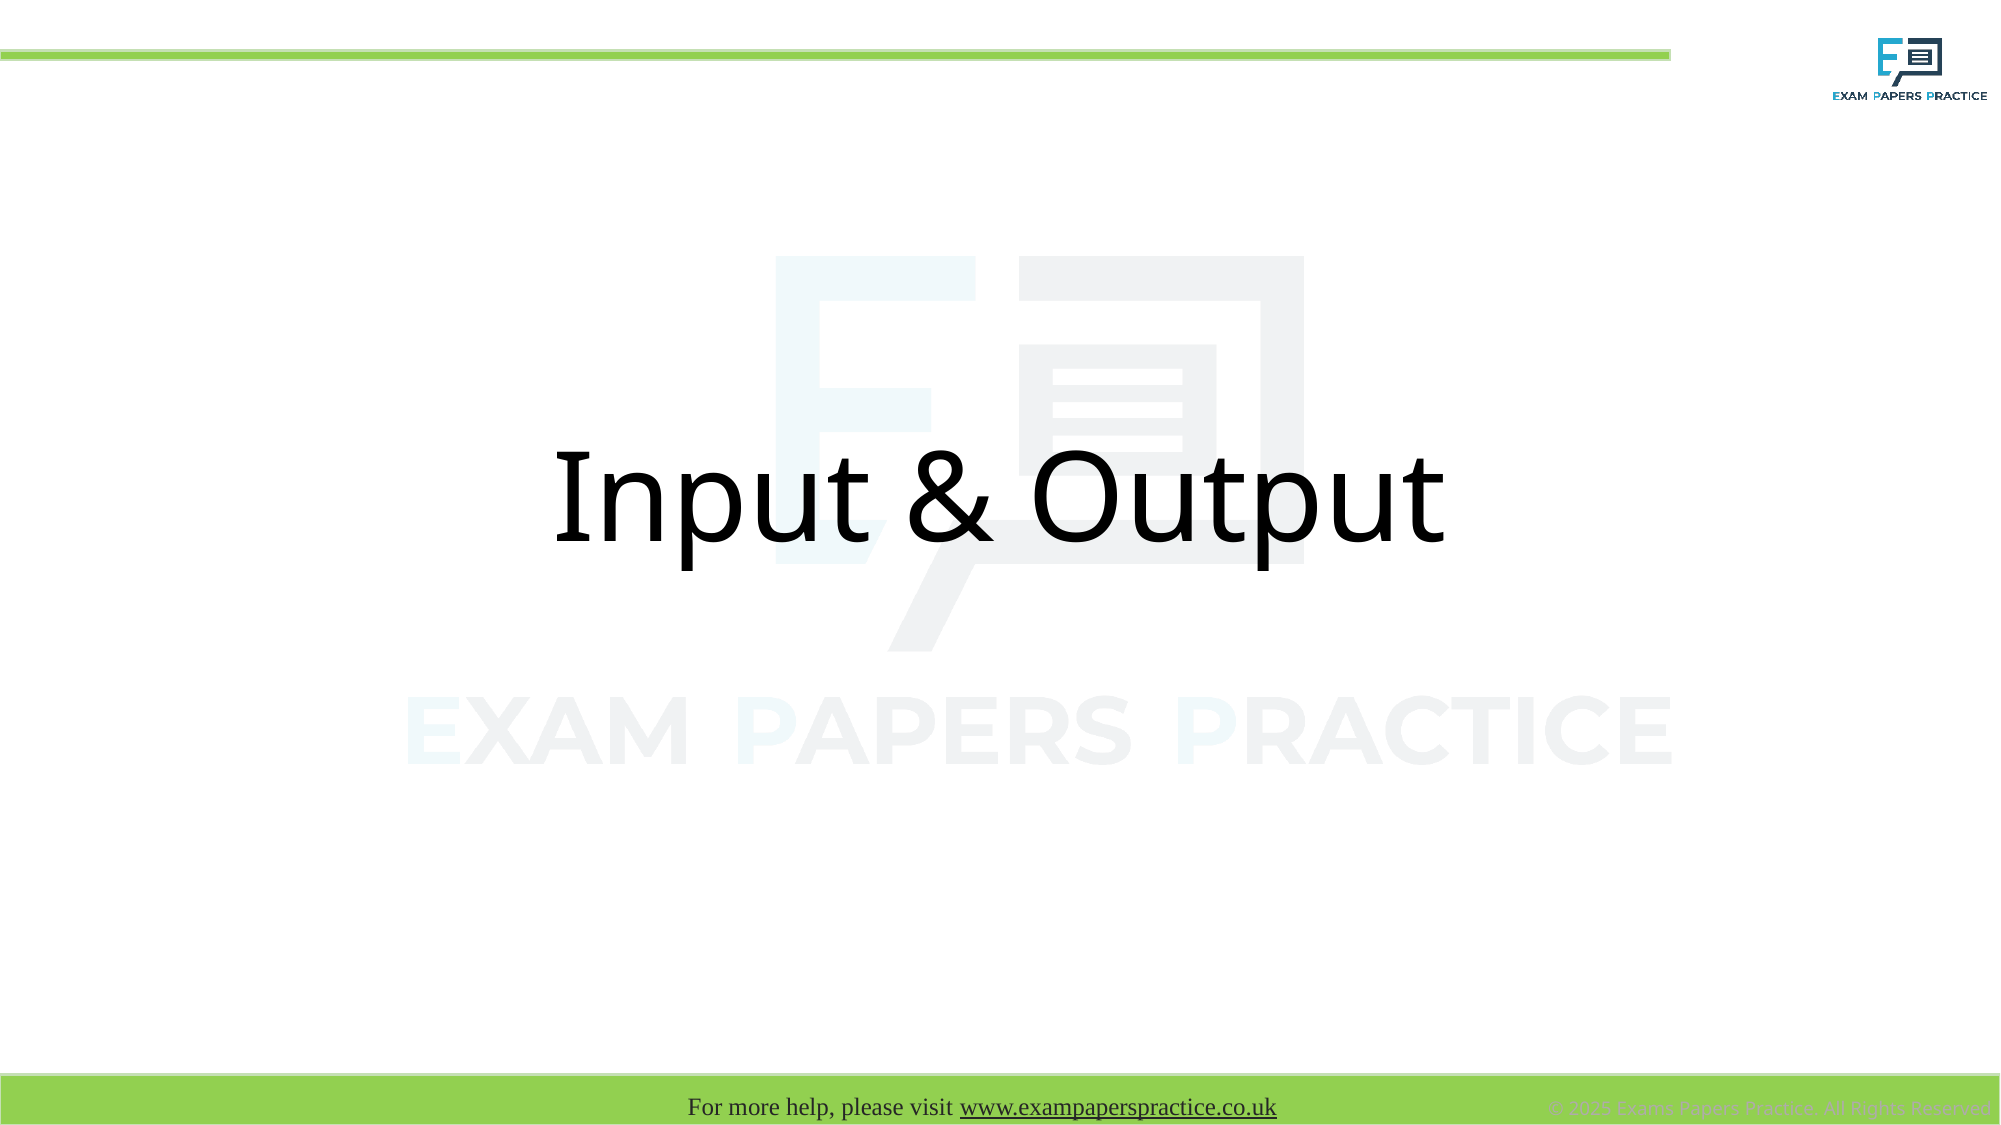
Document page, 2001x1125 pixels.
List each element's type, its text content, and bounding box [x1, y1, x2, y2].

title Input & Output [249, 184, 1750, 576]
